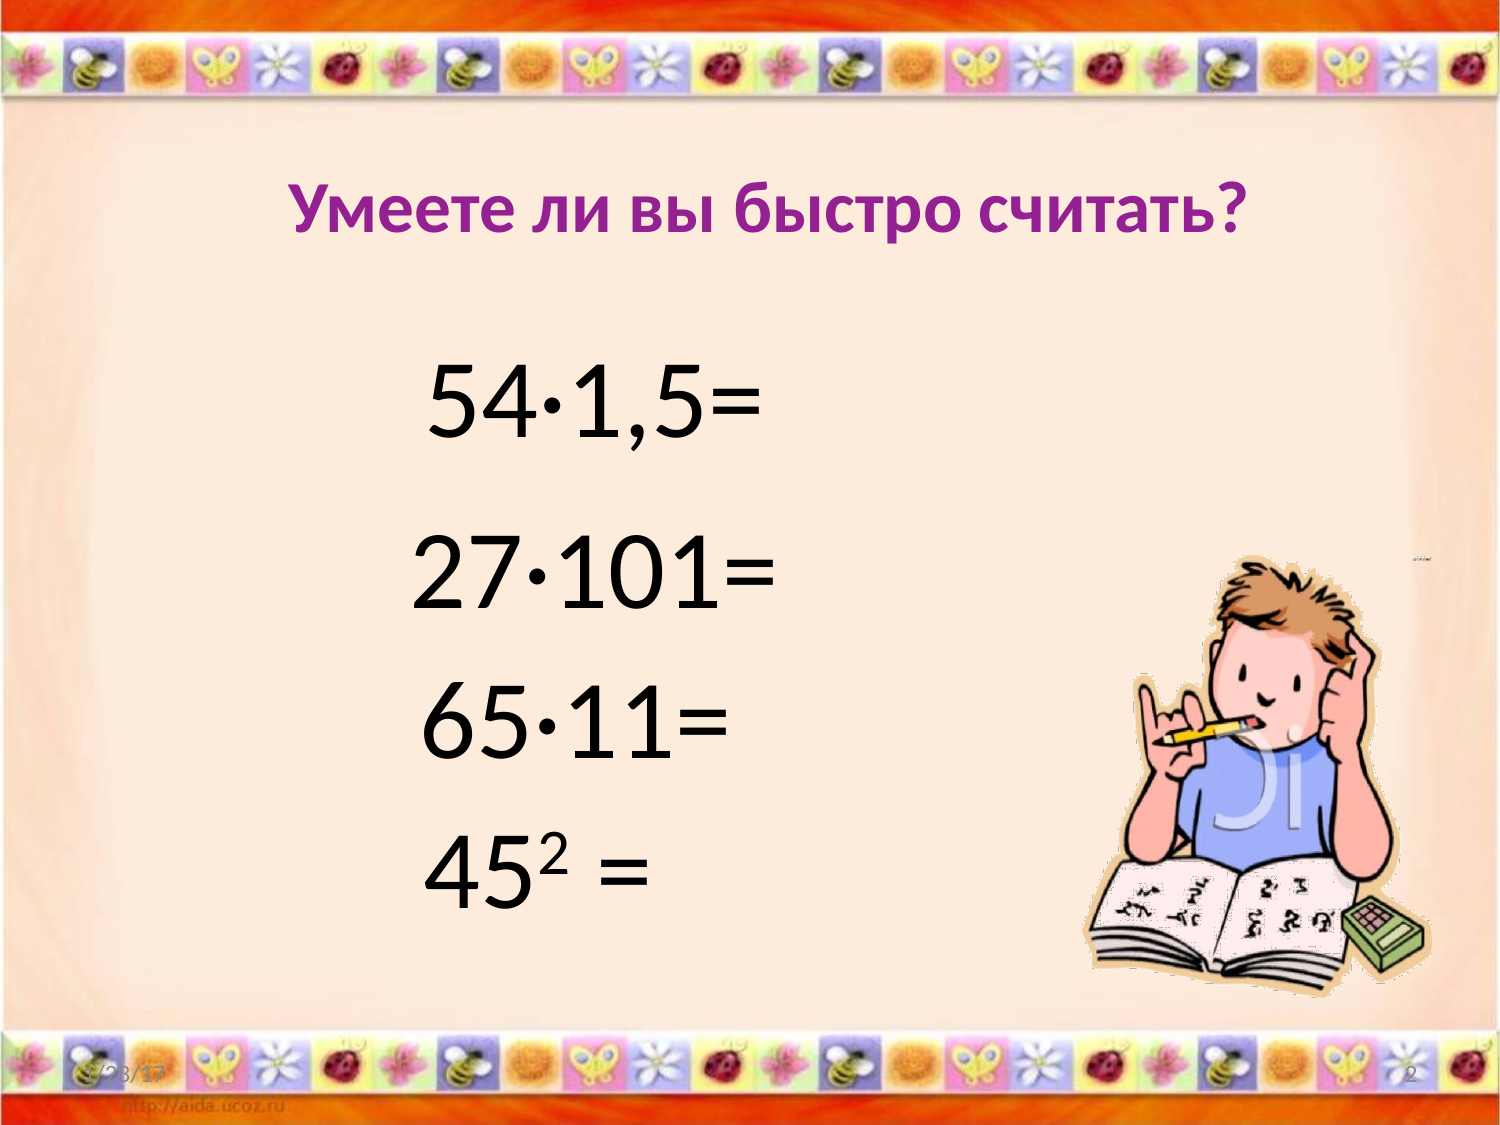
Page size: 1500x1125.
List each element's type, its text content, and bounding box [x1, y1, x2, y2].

text_box 452 = [360, 788, 717, 939]
picture [0, 0, 1500, 1125]
text_box 1/23/17 [75, 1050, 425, 1095]
text_box 65·11= [355, 638, 796, 789]
text_box 27·101= [345, 488, 843, 639]
slide_number 2 [1394, 1050, 1426, 1096]
title Умеете ли вы быстро считать? [212, 134, 1327, 294]
text_box 54·1,5= [360, 317, 829, 468]
